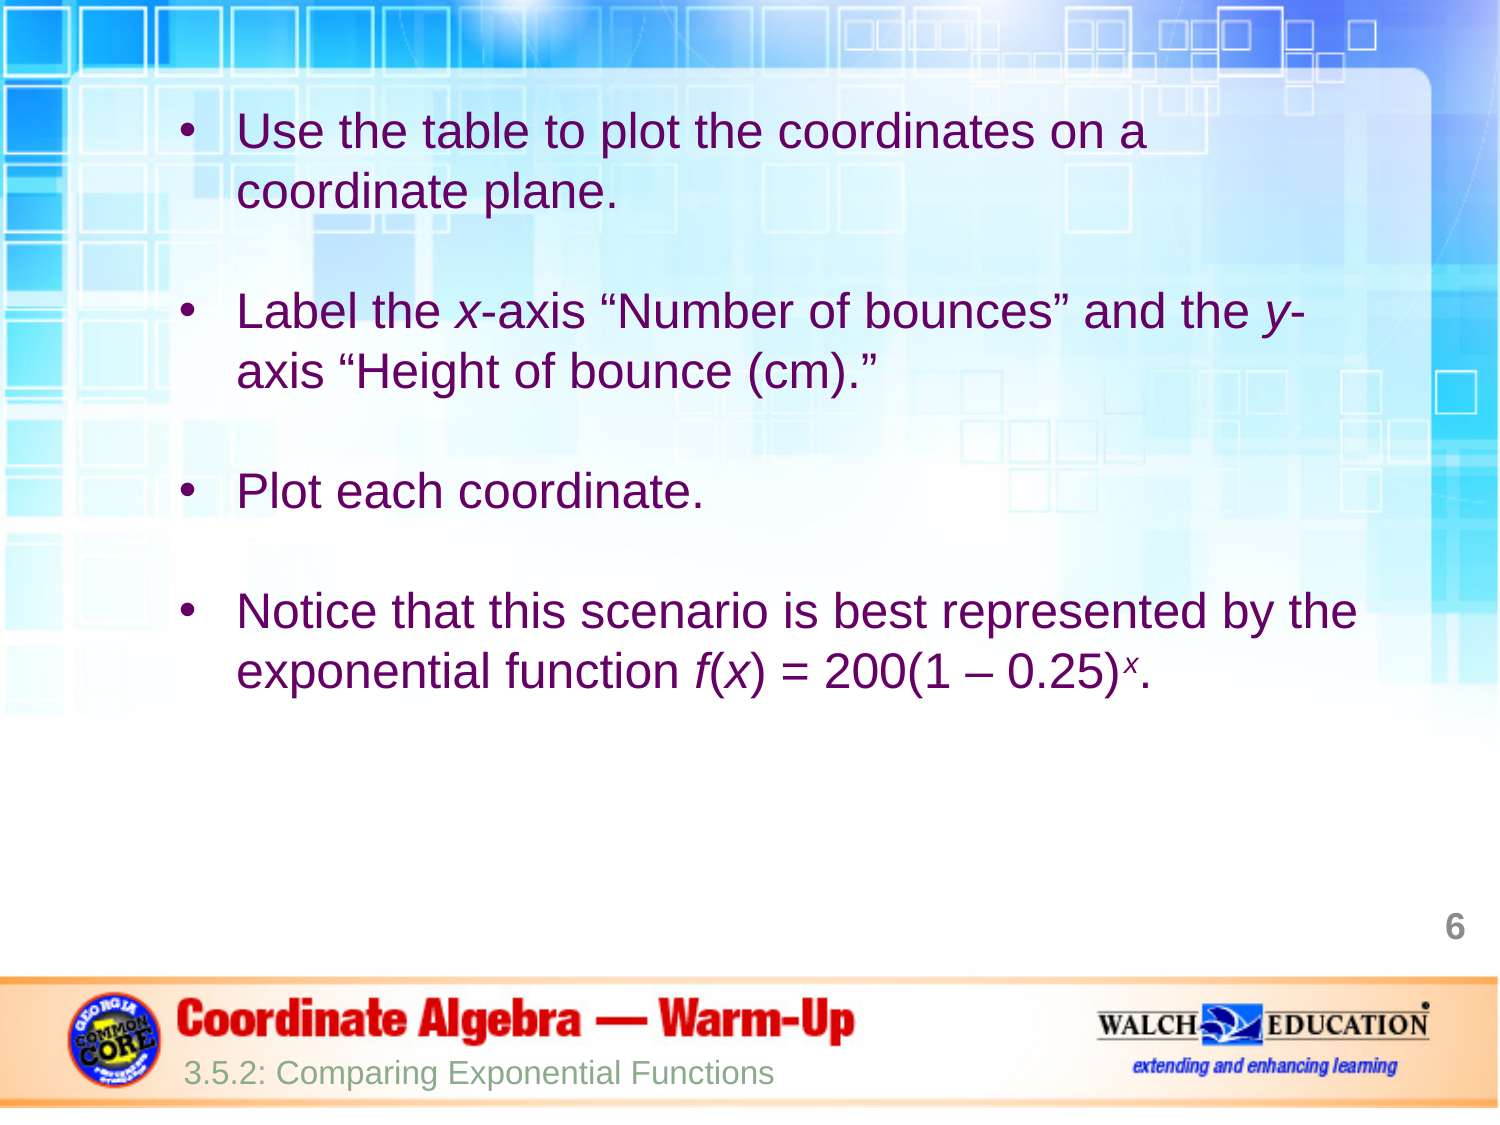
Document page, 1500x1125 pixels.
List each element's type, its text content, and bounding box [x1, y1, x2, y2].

subtitle Use the table to plot the coordinates on a coordinate plane. Label the x-axis “Number of bounces” and the y-axis “Height of bounce (cm).” Plot each coordinate. Notice that this scenario is best represented by the exponential function f(x) = 200(1 – 0.25) x. [89, 91, 1390, 912]
picture [0, 0, 1500, 1108]
text_box [1441, 924, 1472, 1001]
slide_number 6 [1361, 901, 1481, 949]
footer 3.5.2: Comparing Exponential Functions [168, 1048, 1067, 1094]
